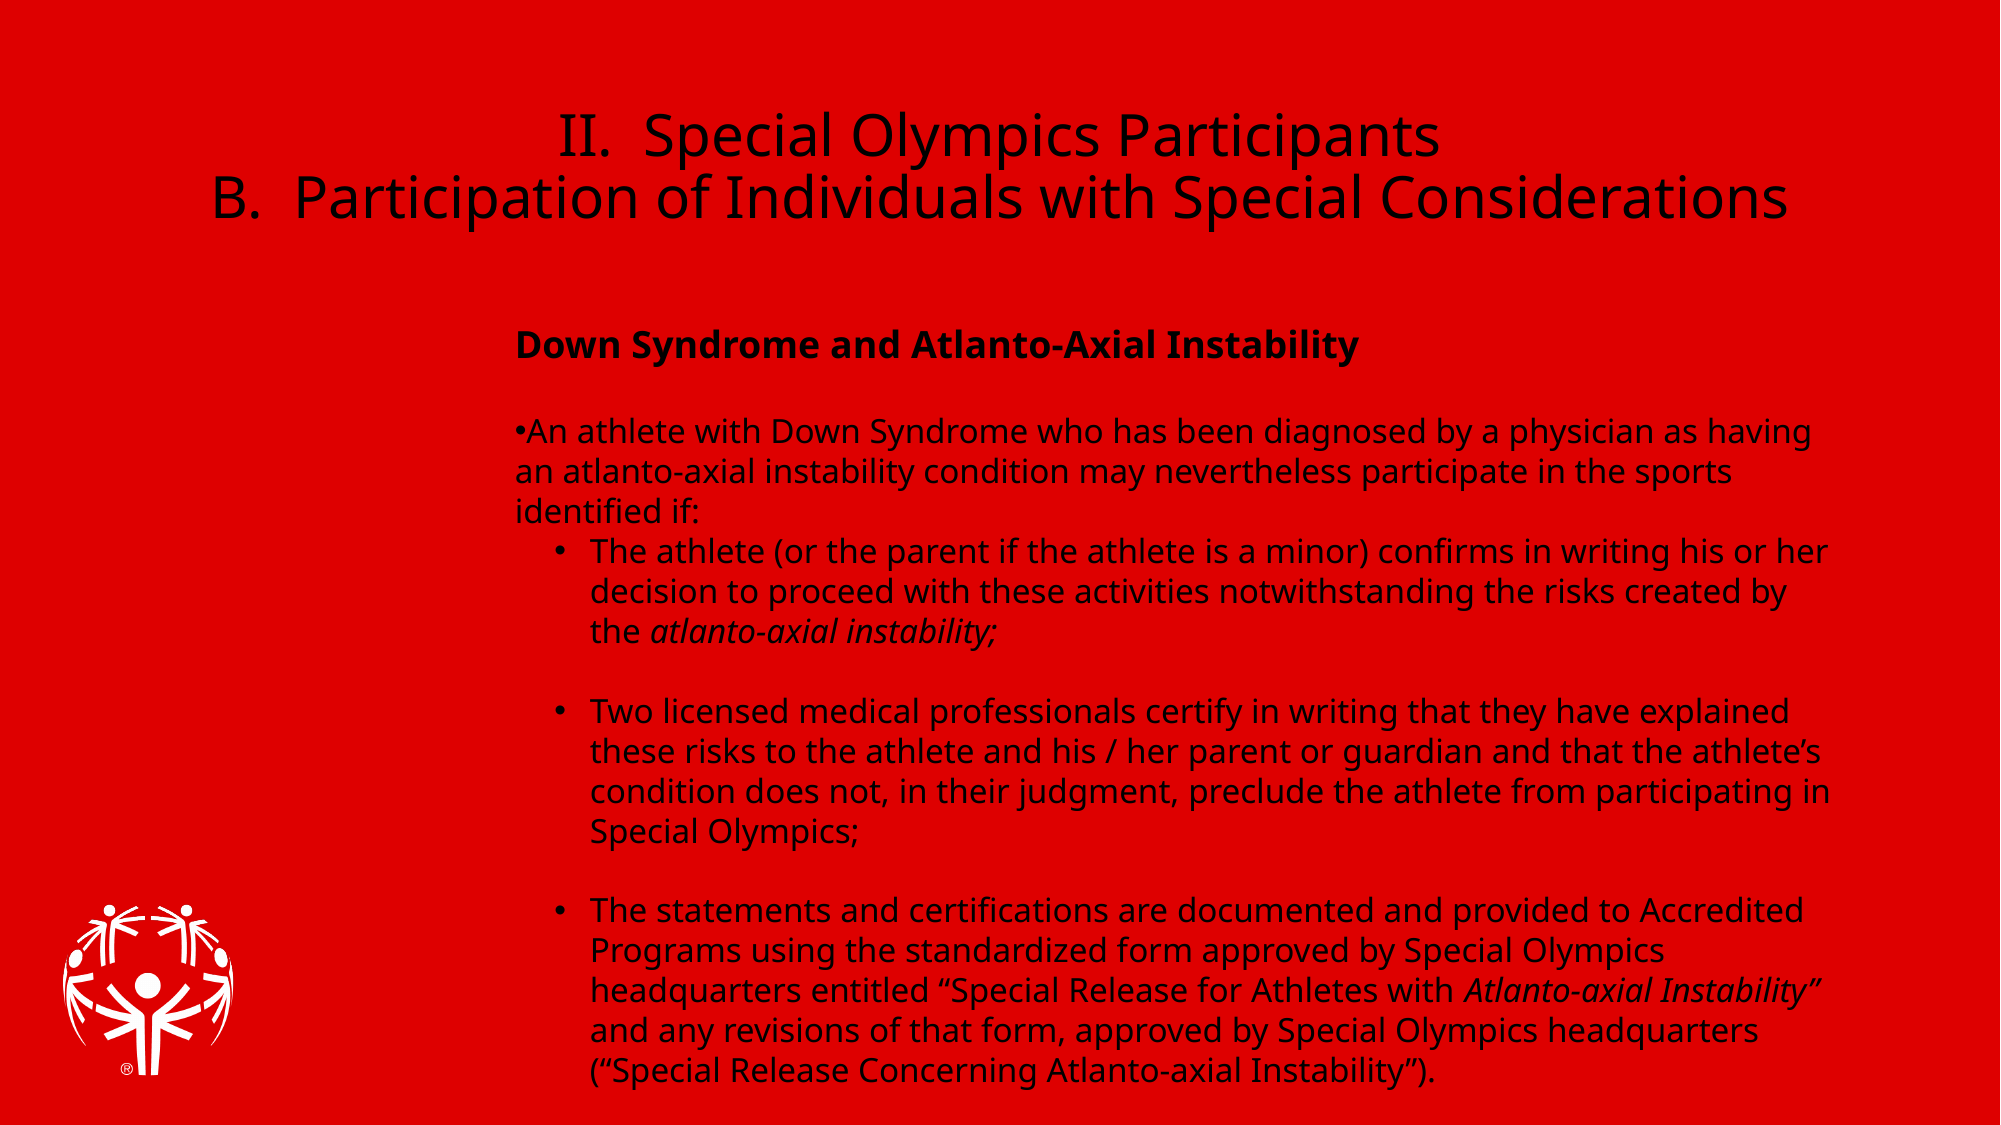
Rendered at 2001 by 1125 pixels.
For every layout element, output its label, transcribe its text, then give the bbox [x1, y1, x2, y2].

title II. Special Olympics Participants B. Participation of Individuals with Special Considerations [137, 59, 1863, 278]
text_box Down Syndrome and Atlanto-Axial Instability An athlete with Down Syndrome who has been diagnosed by a physician as having an atlanto-axial instability condition may nevertheless participate in the sports identified if: The athlete (or the parent if the athlete is a minor) confirms in writing his or her decision to proceed with these activities notwithstanding the risks created by the atlanto-axial instability; Two licensed medical professionals certify in writing that they have explained these risks to the athlete and his / her parent or guardian and that the athlete’s condition does not, in their judgment, preclude the athlete from participating in Special Olympics; The statements and certifications are documented and provided to Accredited Programs using the standardized form approved by Special Olympics headquarters entitled “Special Release for Athletes with Atlanto-axial Instability” and any revisions of that form, approved by Special Olympics headquarters (“Special Release Concerning Atlanto-axial Instability”). [499, 313, 1863, 1097]
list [0, 881, 287, 1098]
